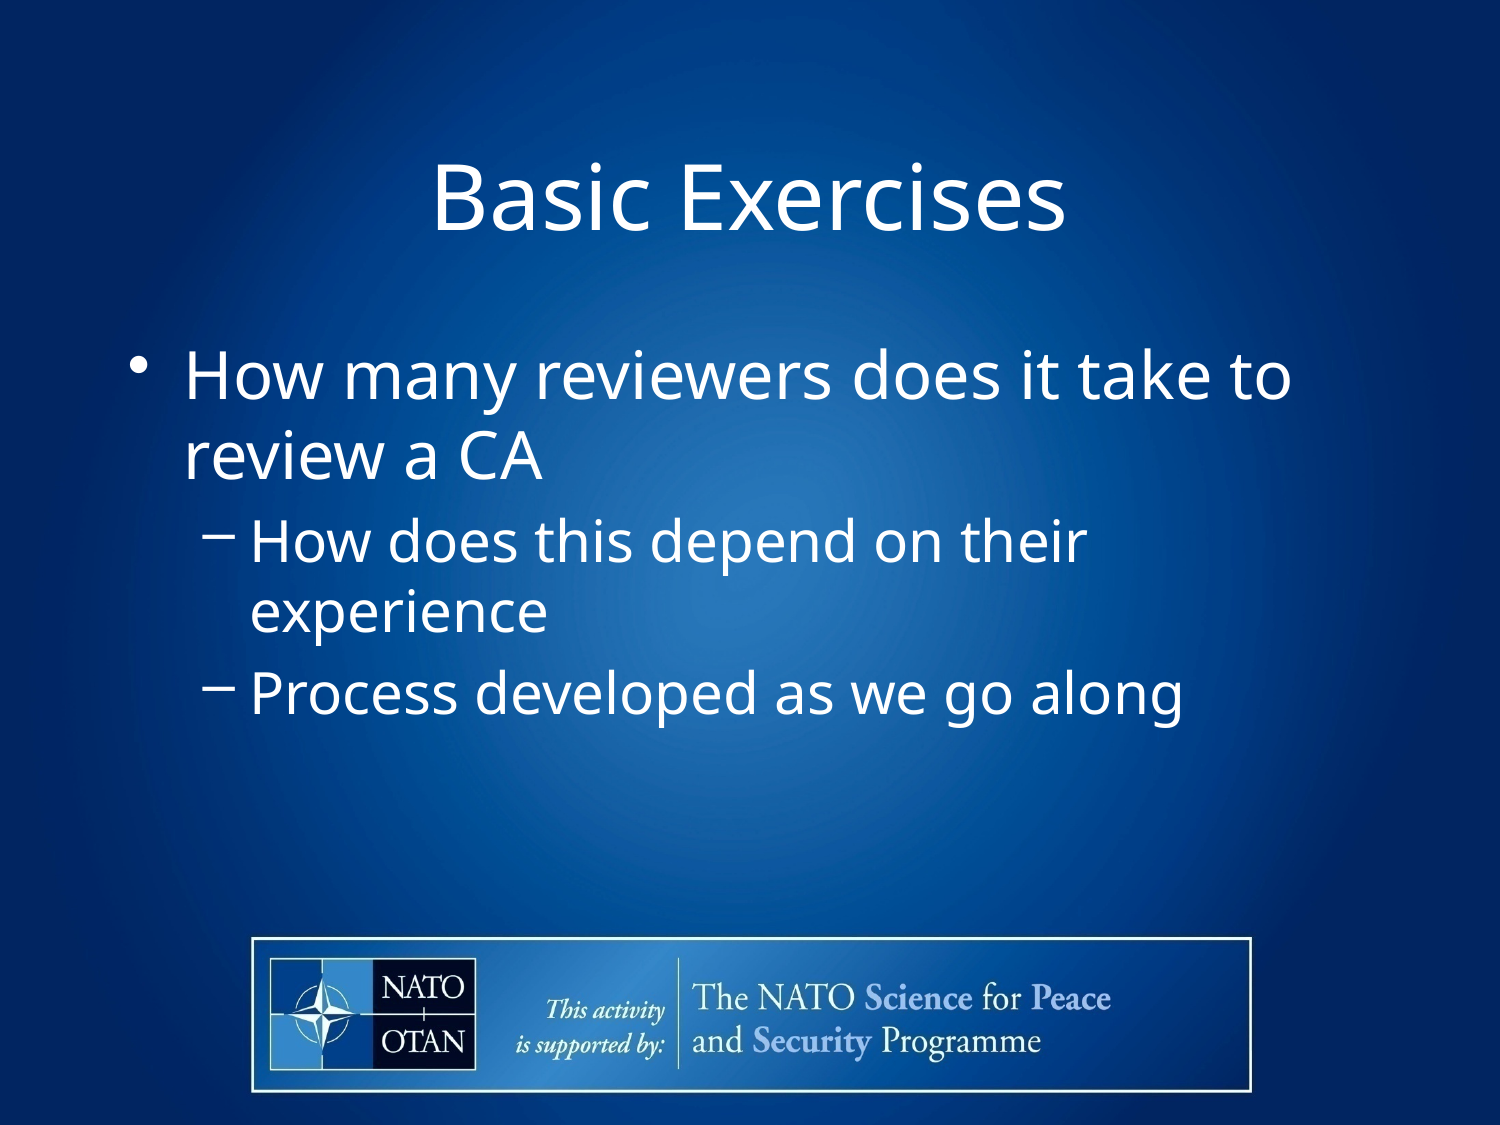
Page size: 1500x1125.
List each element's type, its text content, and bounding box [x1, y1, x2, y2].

list How many reviewers does it take to review a CA How does this depend on their experience Process developed as we go along [112, 324, 1388, 913]
title Basic Exercises [112, 99, 1388, 288]
picture [0, 0, 1500, 1125]
